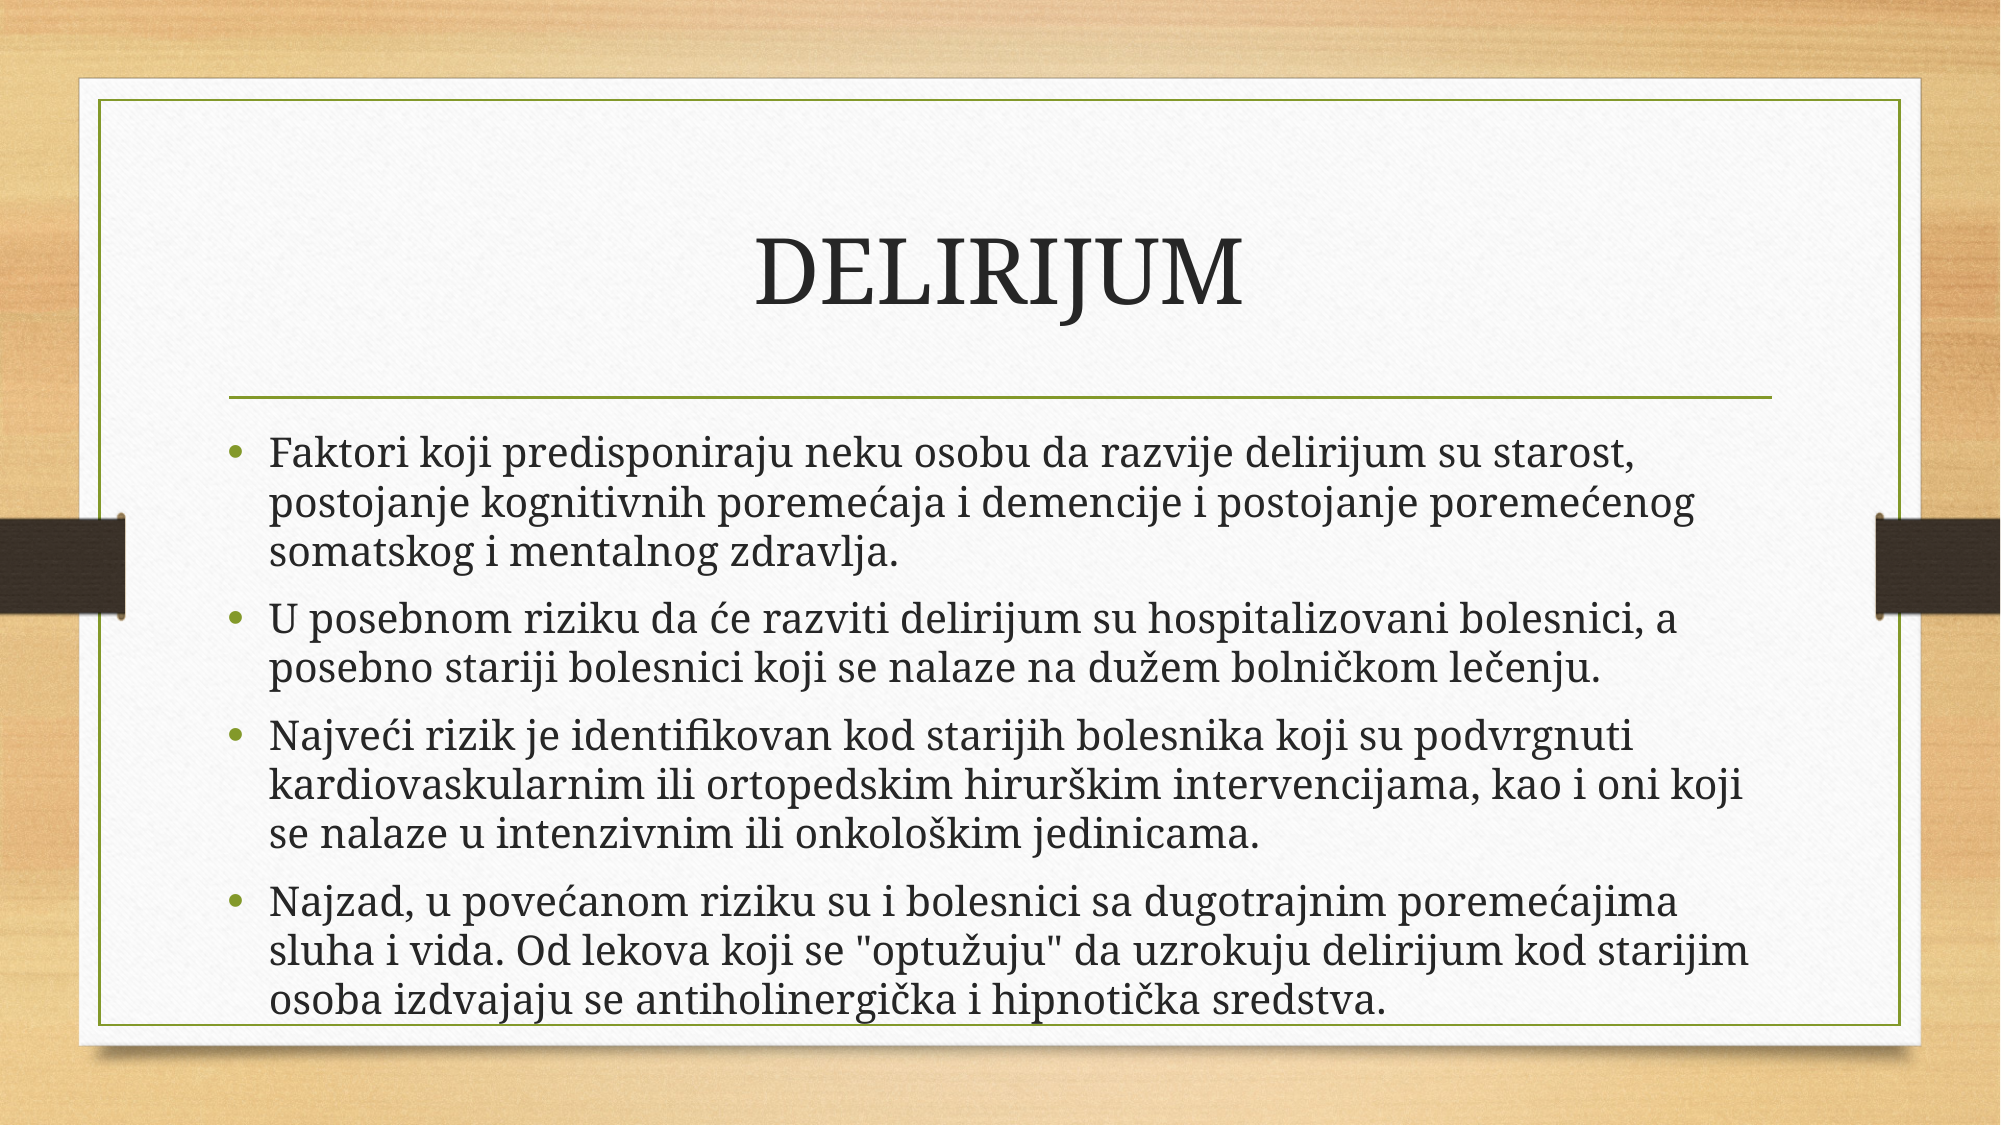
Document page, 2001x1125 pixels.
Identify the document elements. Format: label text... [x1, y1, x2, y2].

list Faktori koji predisponiraju neku osobu da razvije delirijum su starost, postojanje kognitivnih poremećaja i demencije i postojanje poremećenog somatskog i mentalnog zdravlja. U posebnom riziku da će razviti delirijum su hospitalizovani bolesnici, a posebno stariji bolesnici koji se nalaze na dužem bolničkom lečenju. Najveći rizik je identifikovan kod starijih bolesnika koji su podvrgnuti kardiovaskularnim ili ortopedskim hirurškim intervencijama, kao i oni koji se nalaze u intenzivnim ili onkološkim jedinicama. Najzad, u povećanom riziku su i bolesnici sa dugotrajnim poremećajima sluha i vida. Od lekova koji se "optužuju" da uzrokuju delirijum kod starijim osoba izdvajaju se antiholinergička i hipnotička sredstva. [212, 419, 1788, 1045]
picture [0, 0, 2001, 1125]
title DELIRIJUM [212, 161, 1788, 375]
